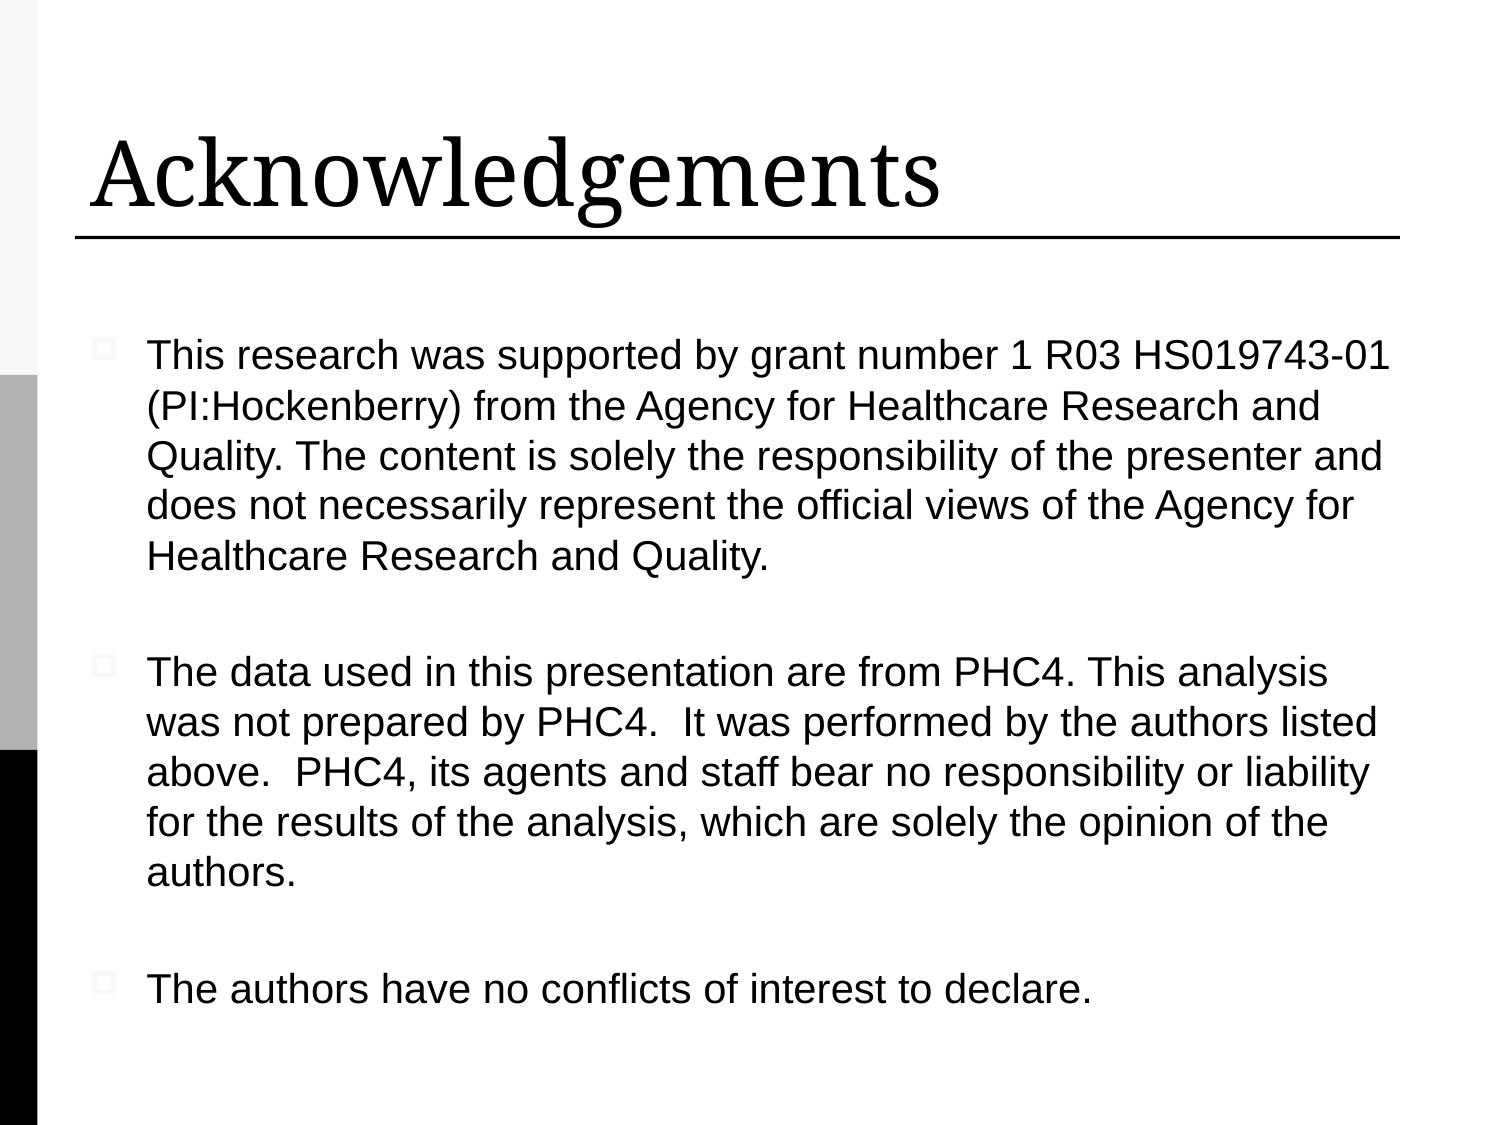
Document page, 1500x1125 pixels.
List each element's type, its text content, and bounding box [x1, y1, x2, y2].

title Acknowledgements [74, 45, 1426, 233]
list This research was supported by grant number 1 R03 HS019743-01 (PI:Hockenberry) from the Agency for Healthcare Research and Quality. The content is solely the responsibility of the presenter and does not necessarily represent the official views of the Agency for Healthcare Research and Quality. The data used in this presentation are from PHC4. This analysis was not prepared by PHC4. It was performed by the authors listed above. PHC4, its agents and staff bear no responsibility or liability for the results of the analysis, which are solely the opinion of the authors. The authors have no conflicts of interest to declare. [74, 262, 1426, 1125]
